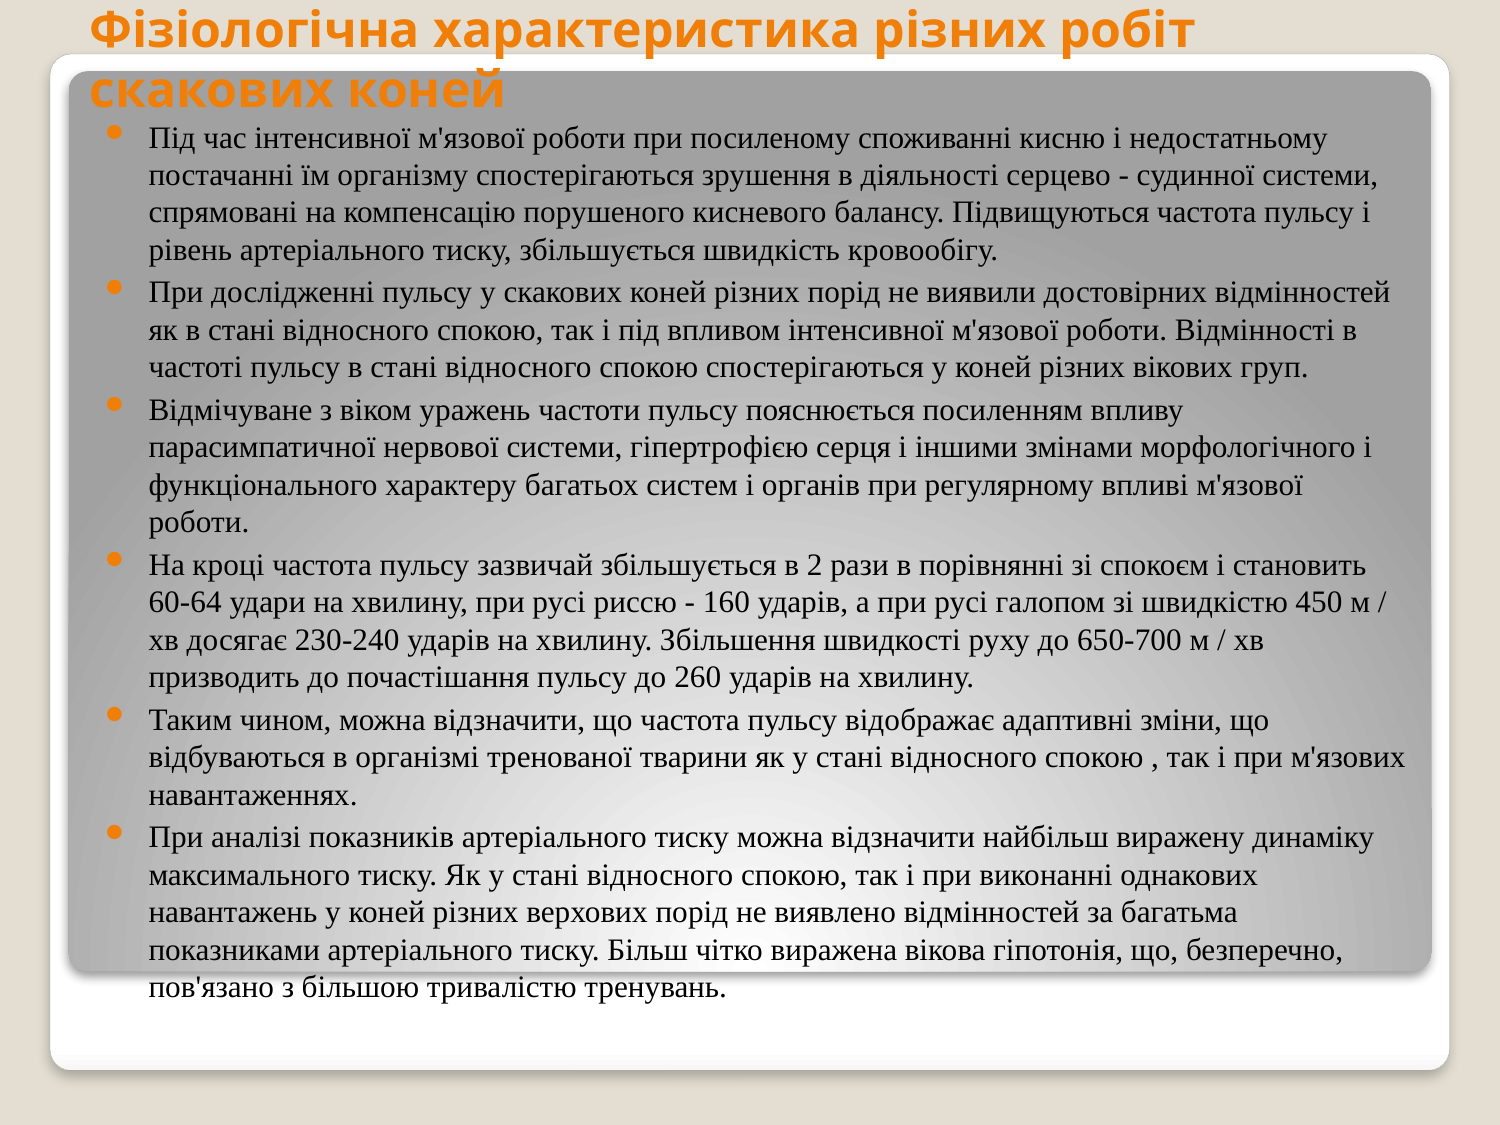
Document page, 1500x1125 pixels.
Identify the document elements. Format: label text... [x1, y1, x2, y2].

title Фізіологічна характеристика різних робіт скакових коней [75, 45, 1425, 101]
list Під час інтенсивної м'язової роботи при посиленому споживанні кисню і недостатньому постачанні їм організму спостерігаються зрушення в діяльності серцево - судинної системи, спрямовані на компенсацію порушеного кисневого балансу. Підвищуються частота пульсу і рівень артеріального тиску, збільшується швидкість кровообігу. При дослідженні пульсу у скакових коней різних порід не виявили достовірних відмінностей як в стані відносного спокою, так і під впливом інтенсивної м'язової роботи. Відмінності в частоті пульсу в стані відносного спокою спостерігаються у коней різних вікових груп. Відмічуване з віком уражень частоти пульсу пояснюється посиленням впливу парасимпатичної нервової системи, гіпертрофією серця і іншими змінами морфологічного і функціонального характеру багатьох систем і органів при регулярному впливі м'язової роботи. На кроці частота пульсу зазвичай збільшується в 2 рази в порівнянні зі спокоєм і становить 60-64 удари на хвилину, при русі риссю - 160 ударів, а при русі галопом зі швидкістю 450 м / хв досягає 230-240 ударів на хвилину. Збільшення швидкості руху до 650-700 м / хв призводить до почастішання пульсу до 260 ударів на хвилину. Таким чином, можна відзначити, що частота пульсу відображає адаптивні зміни, що відбуваються в організмі тренованої тварини як у стані відносного спокою , так і при м'язових навантаженнях. При аналізі показників артеріального тиску можна відзначити найбільш виражену динаміку максимального тиску. Як у стані відносного спокою, так і при виконанні однакових навантажень у коней різних верхових порід не виявлено відмінностей за багатьма показниками артеріального тиску. Більш чітко виражена вікова гіпотонія, що, безперечно, пов'язано з більшою тривалістю тренувань. [75, 101, 1425, 1005]
